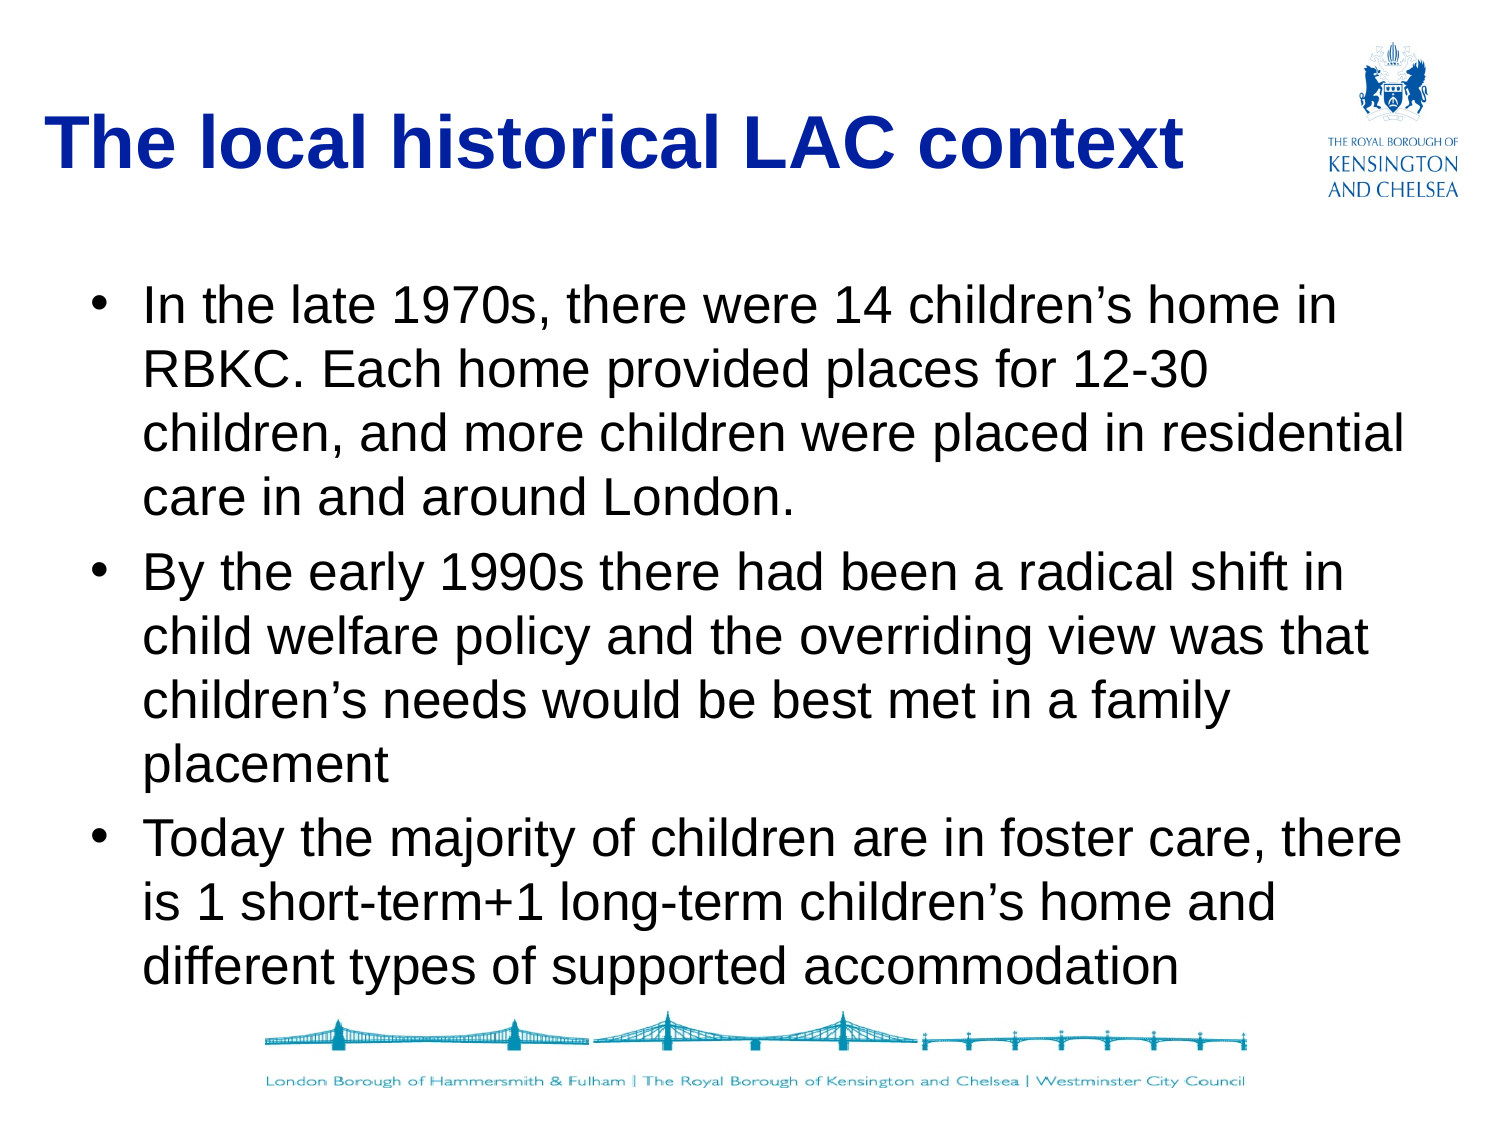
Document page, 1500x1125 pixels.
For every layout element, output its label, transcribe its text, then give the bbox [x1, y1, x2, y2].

list In the late 1970s, there were 14 children’s home in RBKC. Each home provided places for 12-30 children, and more children were placed in residential care in and around London. By the early 1990s there had been a radical shift in child welfare policy and the overriding view was that children’s needs would be best met in a family placement Today the majority of children are in foster care, there is 1 short-term+1 long-term children’s home and different types of supported accommodation [75, 262, 1425, 1005]
title The local historical LAC context [29, 45, 1425, 233]
picture [1328, 42, 1458, 197]
picture [265, 1011, 1247, 1089]
